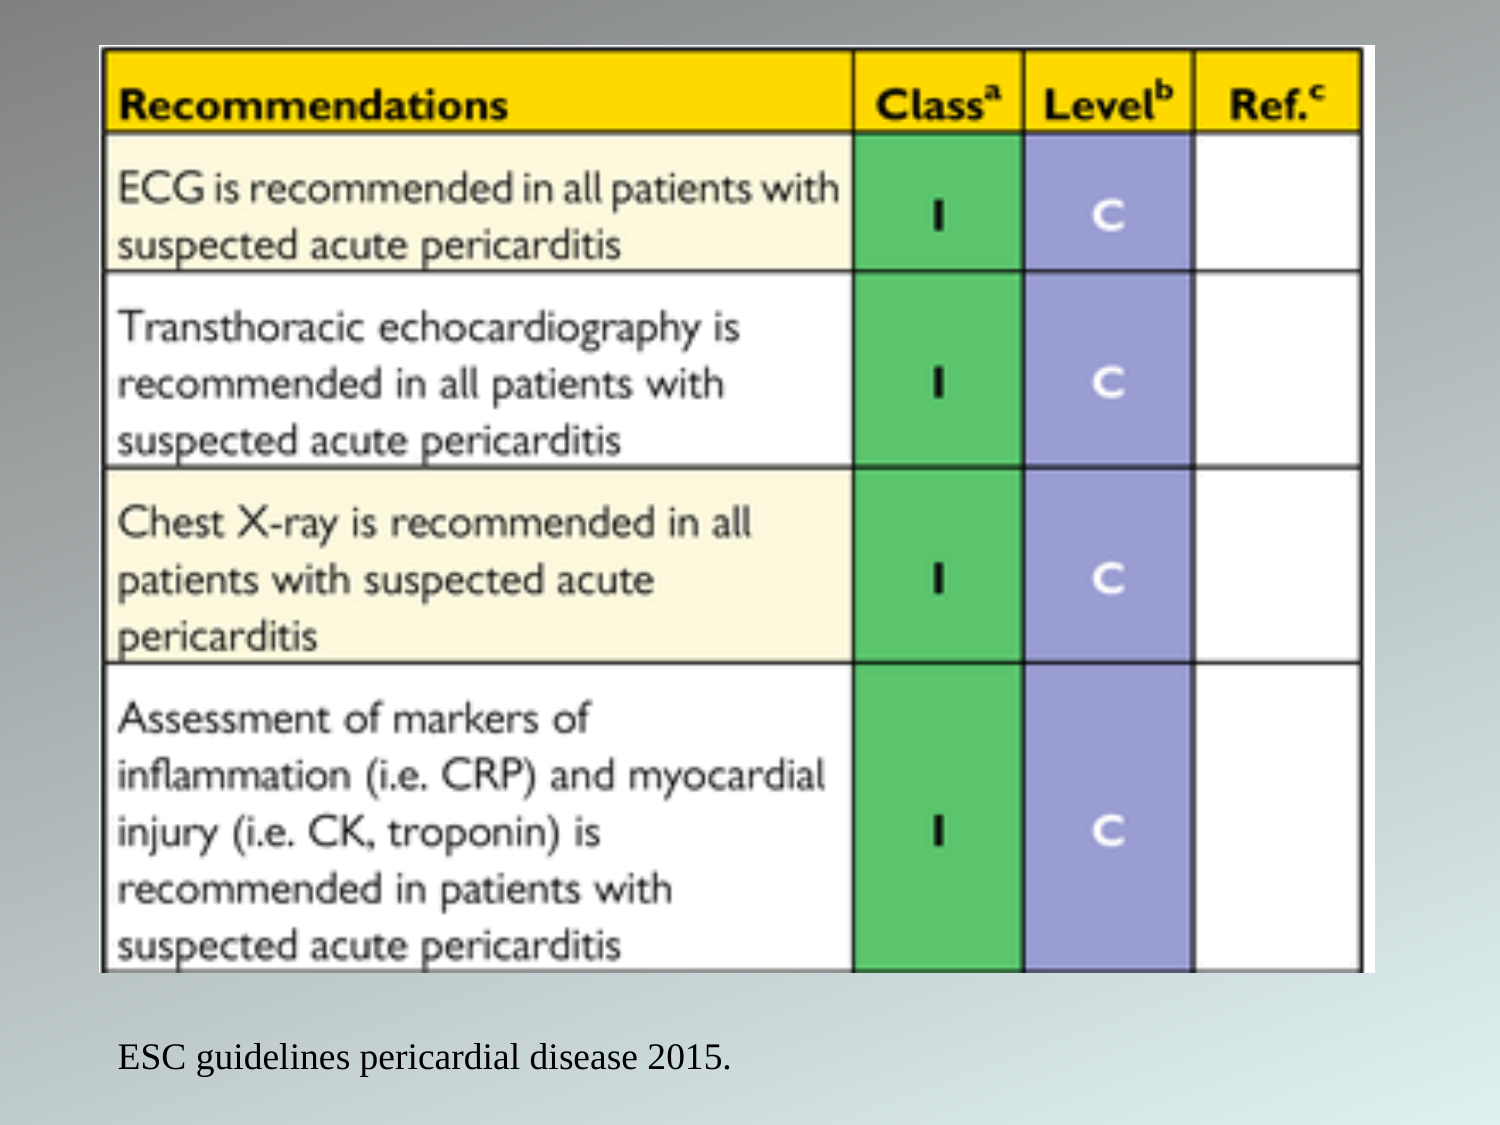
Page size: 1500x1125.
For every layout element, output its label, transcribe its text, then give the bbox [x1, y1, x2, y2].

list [99, 44, 1376, 973]
text_box ESC guidelines pericardial disease 2015. [102, 1024, 748, 1085]
